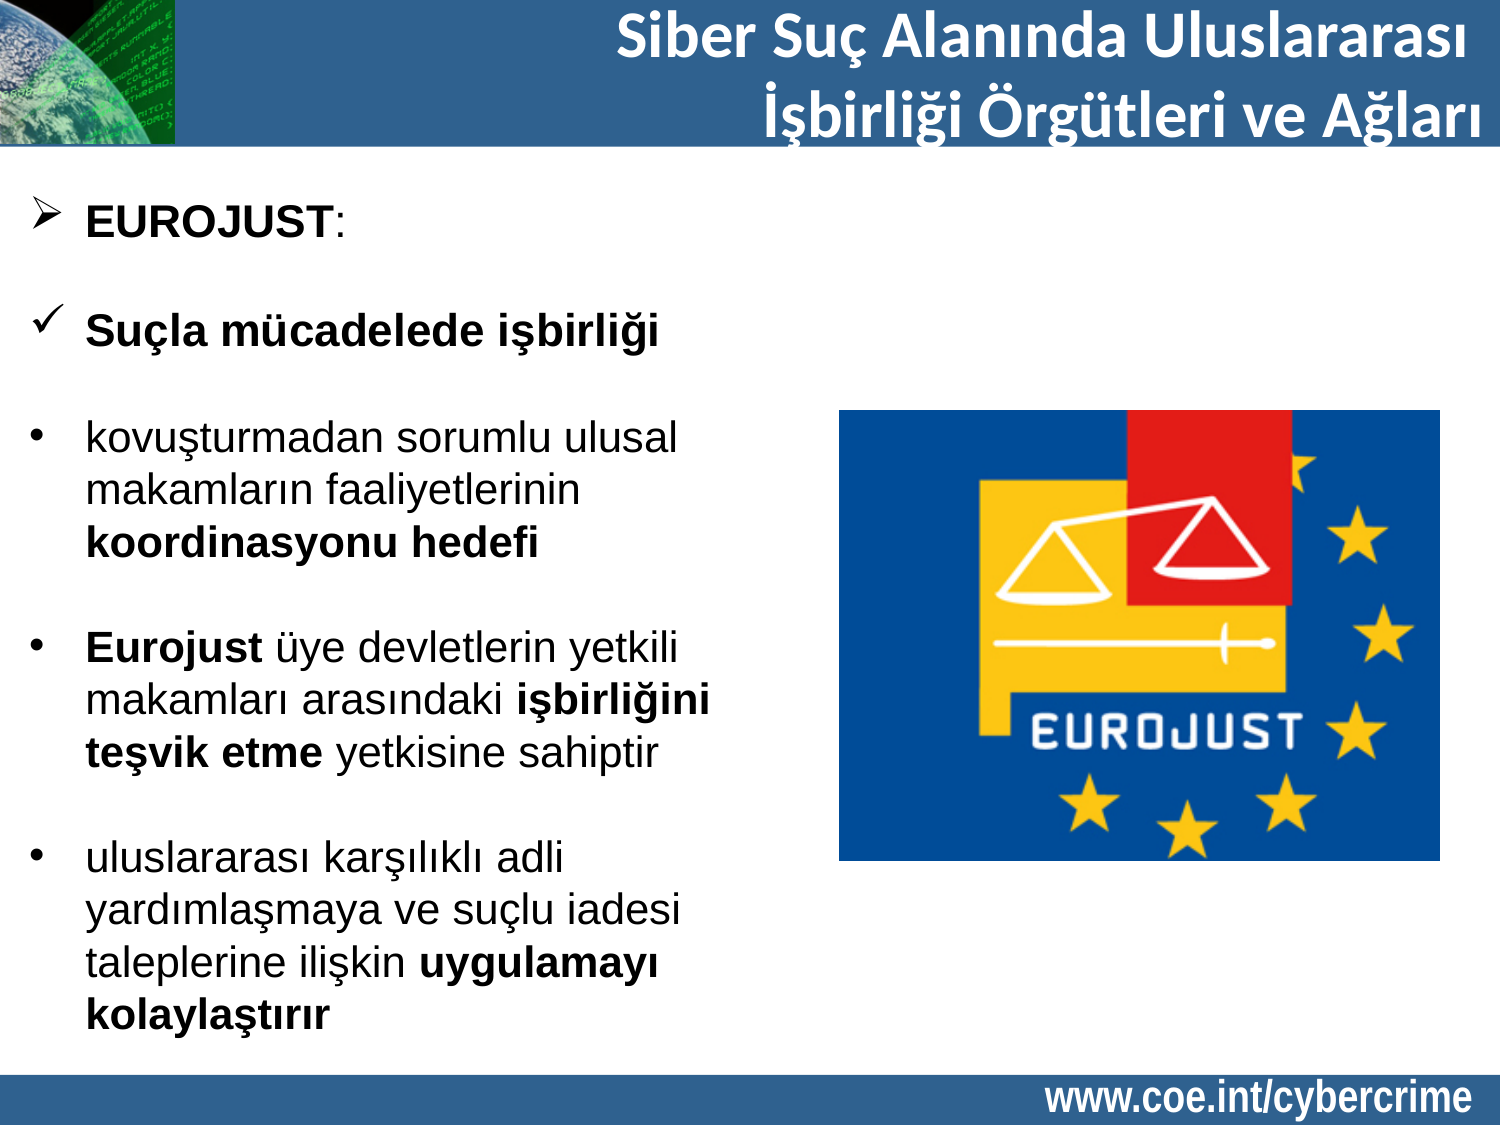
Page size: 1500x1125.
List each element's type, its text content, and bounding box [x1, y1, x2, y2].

text_box Siber Suç Alanında Uluslararası İşbirliği Örgütleri ve Ağları [177, 0, 1500, 149]
text_box www.coe.int/cybercrime [1030, 1059, 1500, 1125]
text_box EUROJUST: Suçla mücadelede işbirliği kovuşturmadan sorumlu ulusal makamların faaliyetlerinin koordinasyonu hedefi Eurojust üye devletlerin yetkili makamları arasındaki işbirliğini teşvik etme yetkisine sahiptir uluslararası karşılıklı adli yardımlaşmaya ve suçlu iadesi taleplerine ilişkin uygulamayı kolaylaştırır [14, 183, 765, 1101]
text_box [0, 1073, 1030, 1125]
picture [839, 410, 1441, 861]
picture [0, 0, 175, 144]
